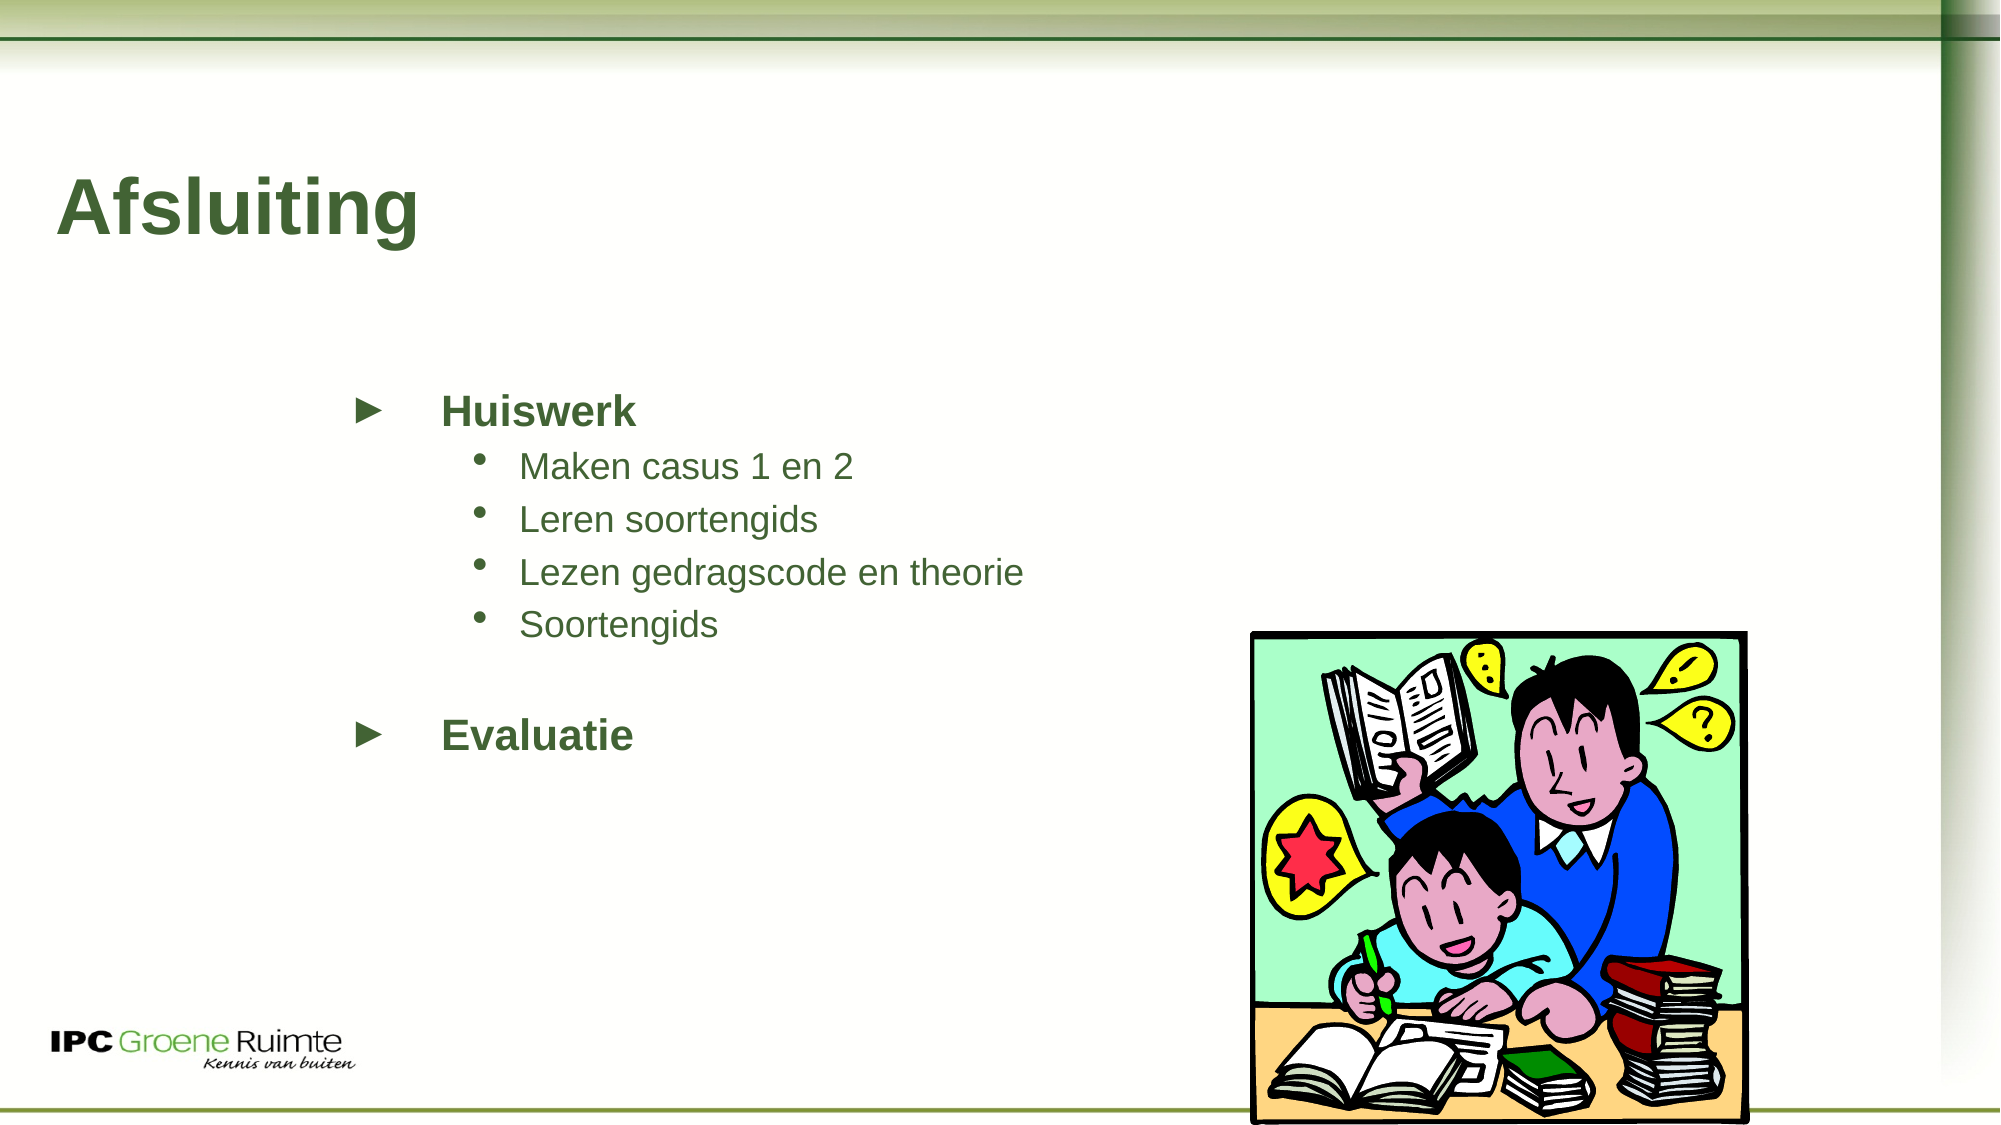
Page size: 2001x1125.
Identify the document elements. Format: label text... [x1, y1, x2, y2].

title Afsluiting [41, 124, 1876, 282]
list Huiswerk Maken casus 1 en 2 Leren soortengids Lezen gedragscode en theorie Soortengids Evaluatie [333, 375, 1792, 993]
picture [0, 0, 2000, 1125]
